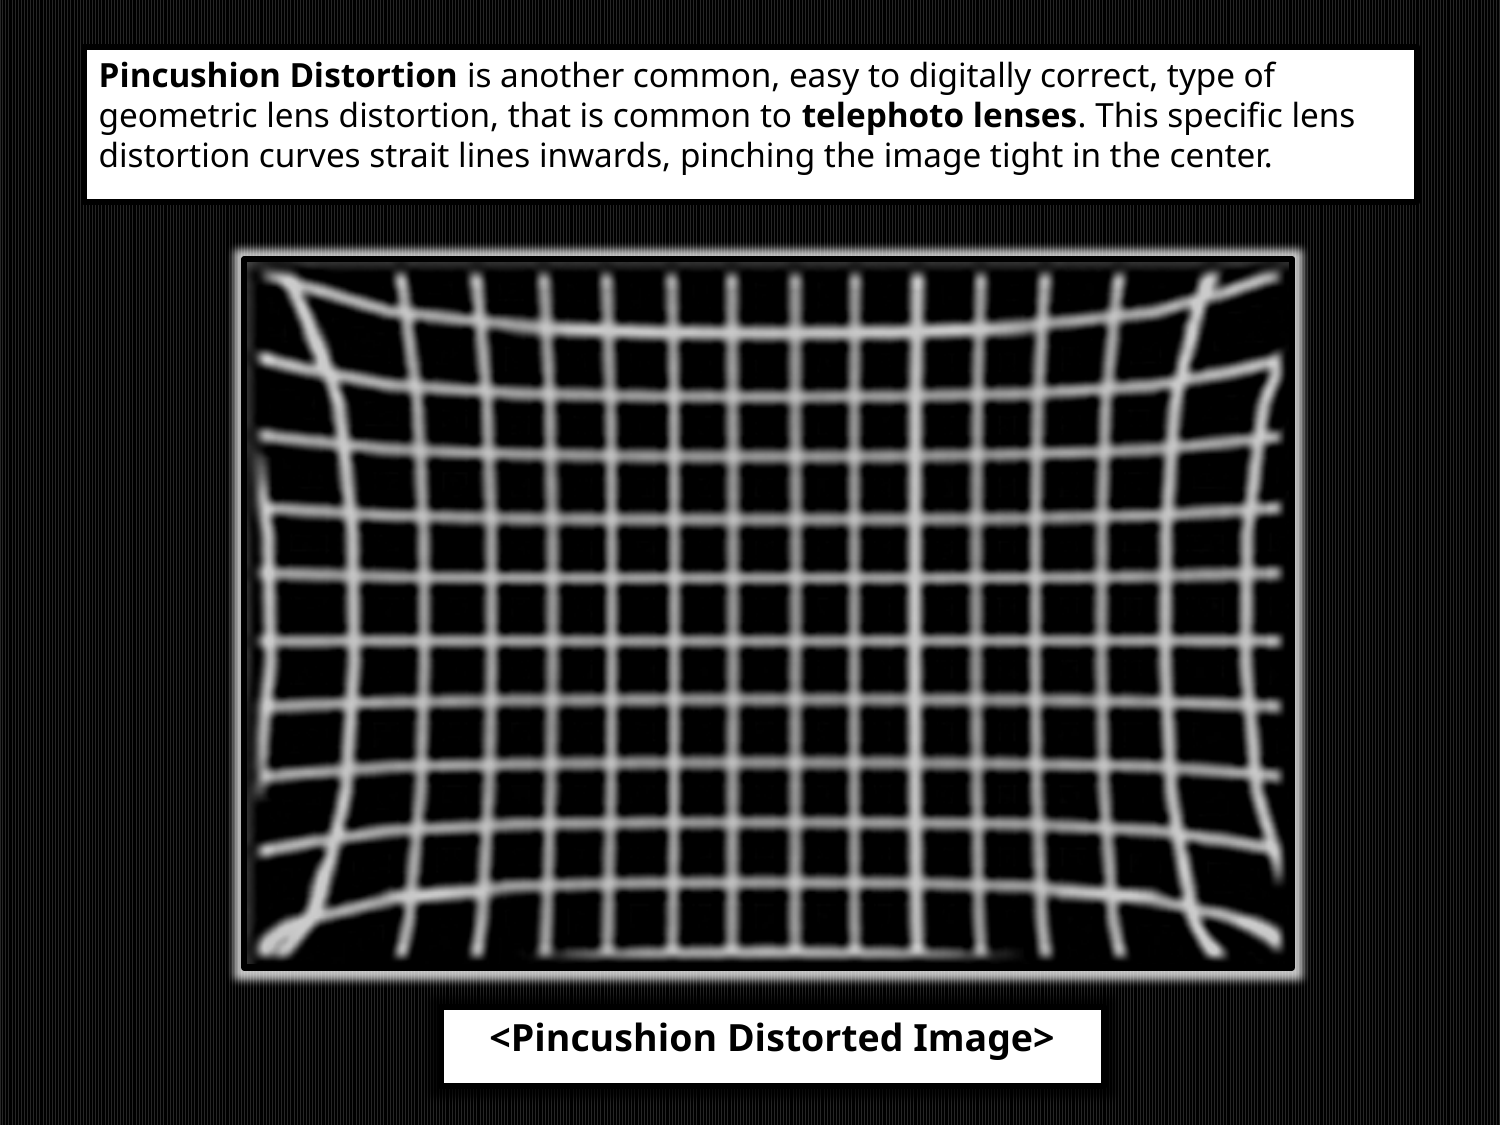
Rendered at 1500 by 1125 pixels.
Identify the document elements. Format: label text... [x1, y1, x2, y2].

list Pincushion Distortion is another common, easy to digitally correct, type of geometric lens distortion, that is common to telephoto lenses. This specific lens distortion curves strait lines inwards, pinching the image tight in the center. [83, 46, 1418, 202]
picture [247, 261, 1290, 965]
text_box <Pincushion Distorted Image> [440, 1006, 1105, 1086]
